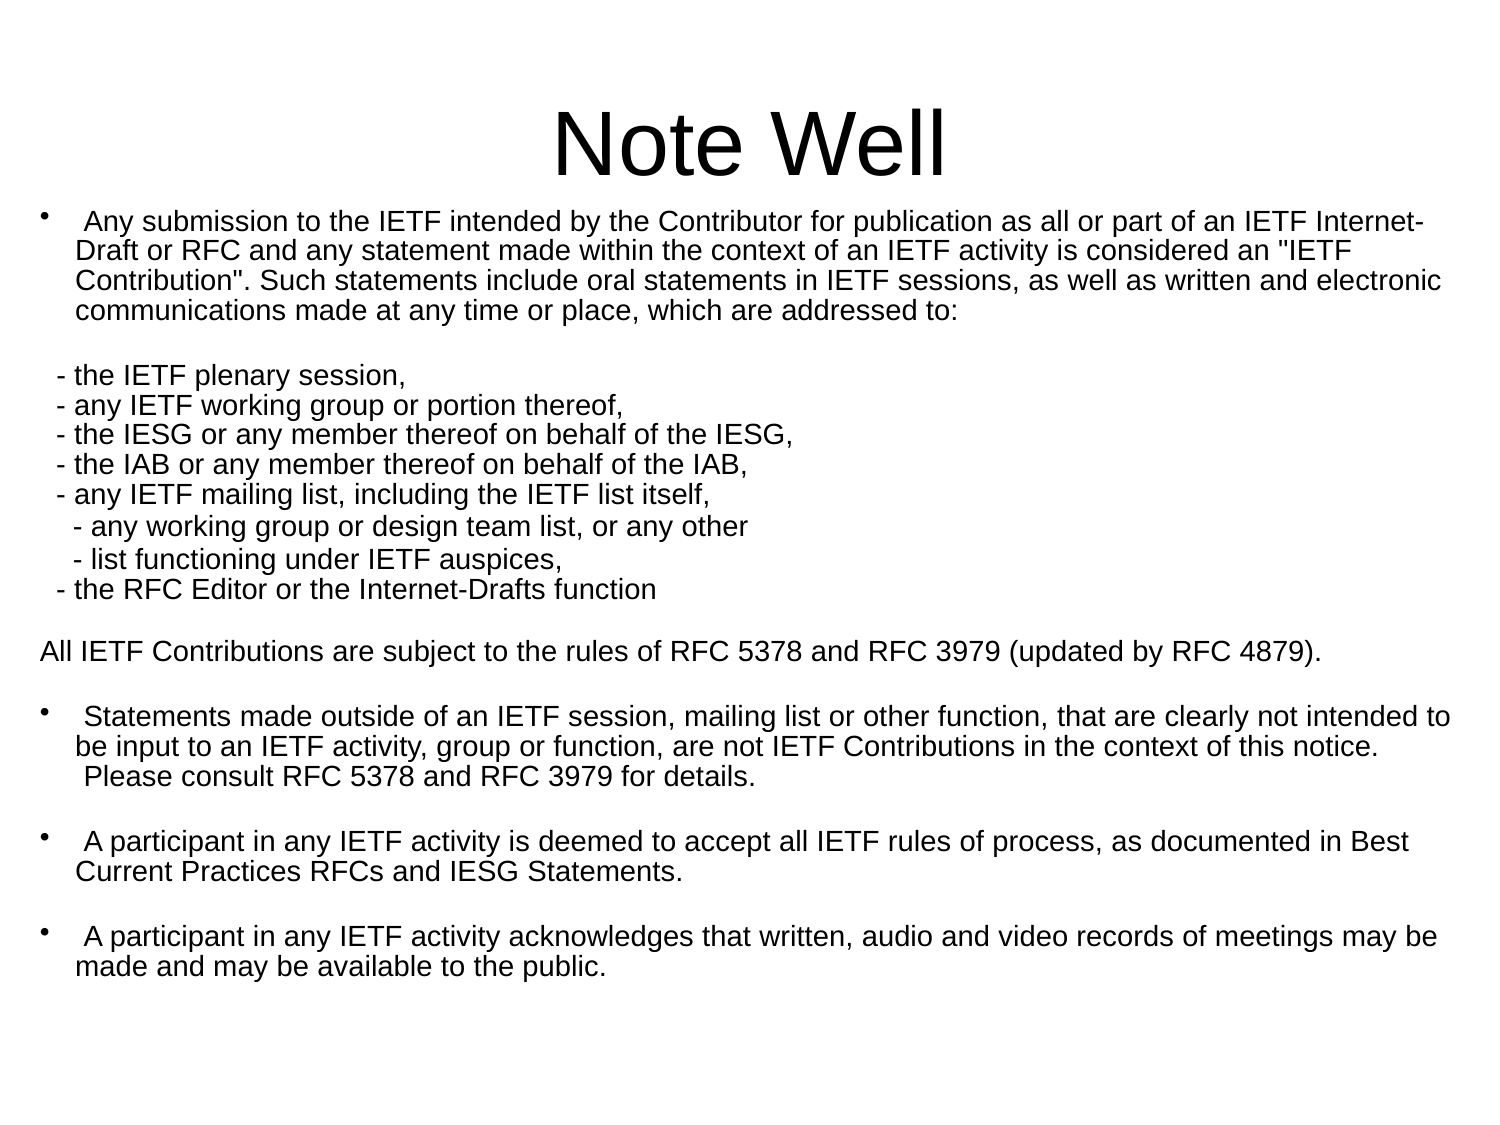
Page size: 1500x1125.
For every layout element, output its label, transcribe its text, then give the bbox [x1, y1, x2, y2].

text_box Any submission to the IETF intended by the Contributor for publication as all or part of an IETF Internet-Draft or RFC and any statement made within the context of an IETF activity is considered an "IETF Contribution". Such statements include oral statements in IETF sessions, as well as written and electronic communications made at any time or place, which are addressed to: - the IETF plenary session, - any IETF working group or portion thereof, - the IESG or any member thereof on behalf of the IESG, - the IAB or any member thereof on behalf of the IAB, - any IETF mailing list, including the IETF list itself, - any working group or design team list, or any other - list functioning under IETF auspices, - the RFC Editor or the Internet-Drafts function All IETF Contributions are subject to the rules of RFC 5378 and RFC 3979 (updated by RFC 4879). Statements made outside of an IETF session, mailing list or other function, that are clearly not intended to be input to an IETF activity, group or function, are not IETF Contributions in the context of this notice. Please consult RFC 5378 and RFC 3979 for details. A participant in any IETF activity is deemed to accept all IETF rules of process, as documented in Best Current Practices RFCs and IESG Statements. A participant in any IETF activity acknowledges that written, audio and video records of meetings may be made and may be available to the public. [24, 200, 1475, 1075]
text_box Note Well [74, 45, 1425, 200]
